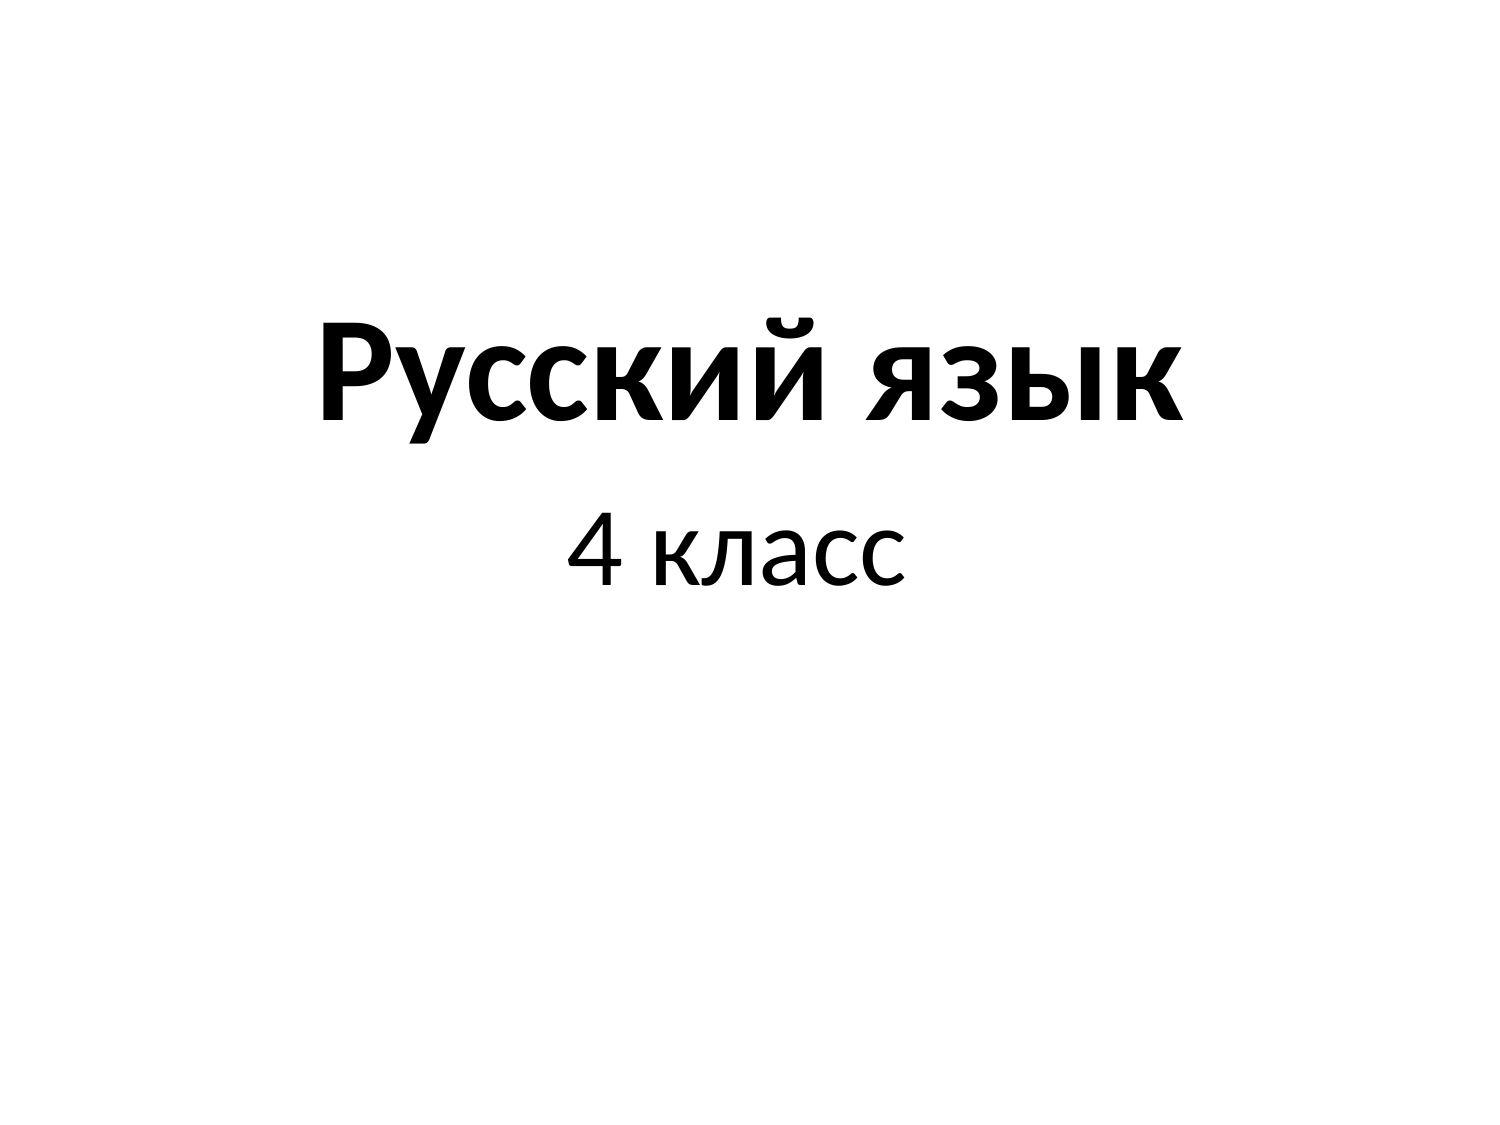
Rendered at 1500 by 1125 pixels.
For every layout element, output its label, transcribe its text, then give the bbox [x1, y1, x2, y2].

list Русский язык 4 класс [75, 262, 1425, 1005]
